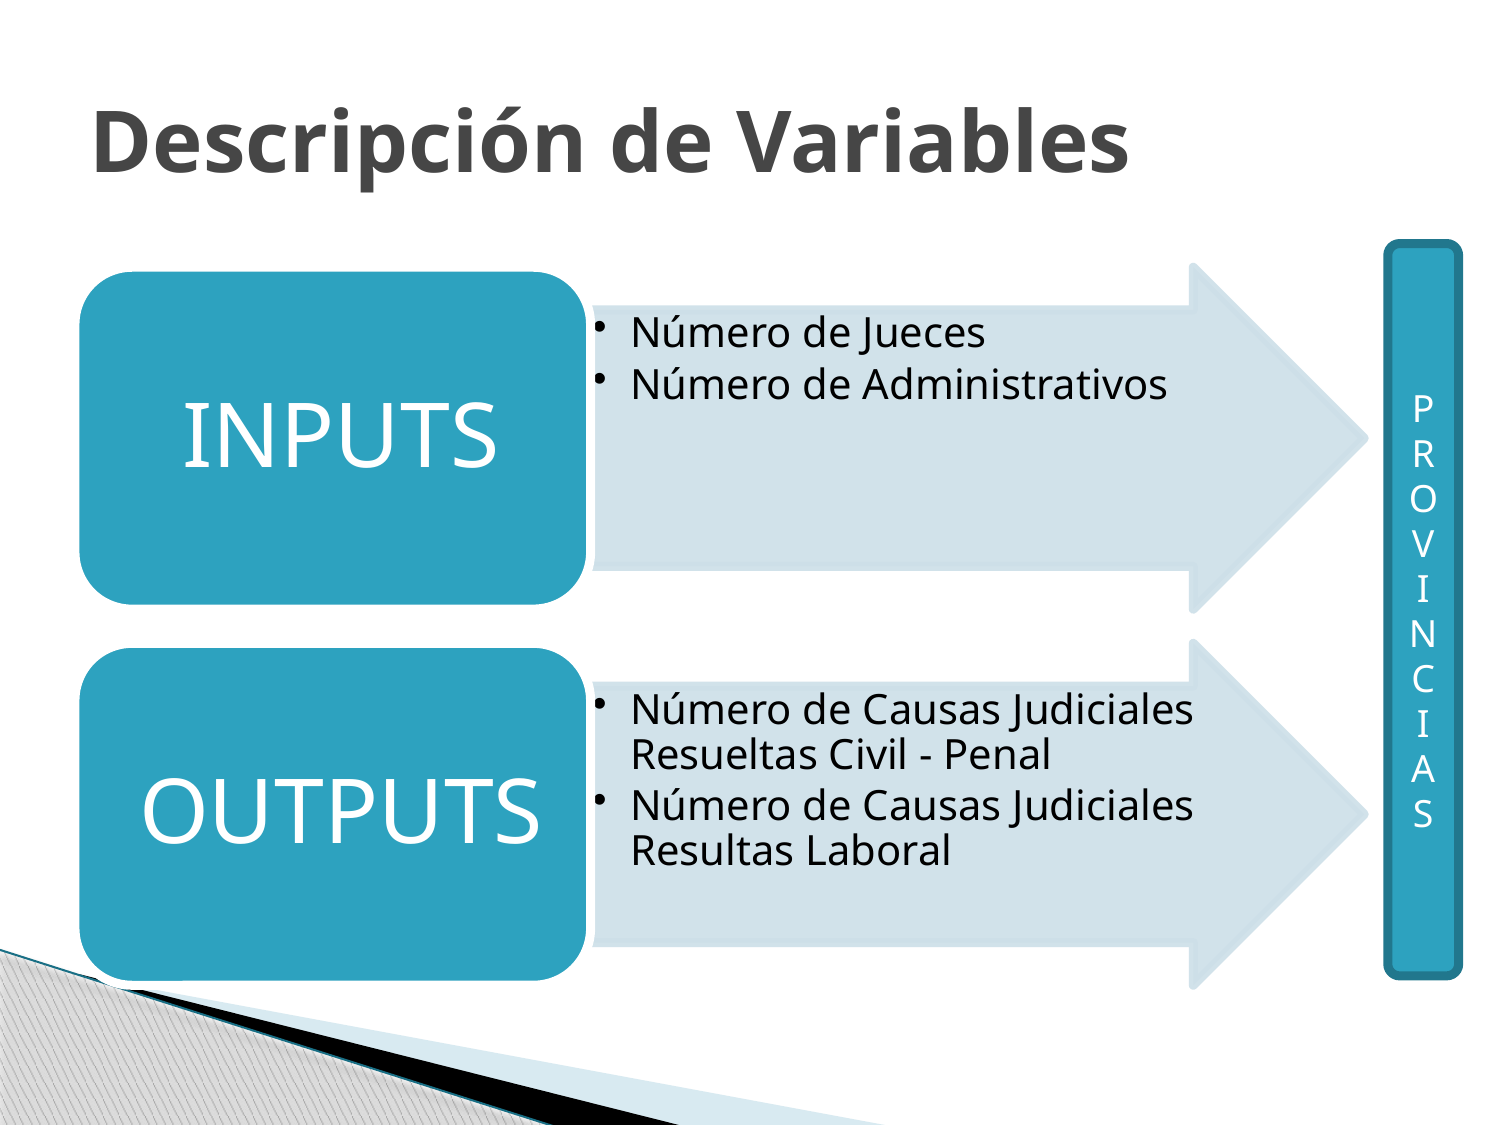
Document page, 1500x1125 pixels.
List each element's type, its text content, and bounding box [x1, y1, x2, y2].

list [74, 266, 1365, 986]
text_box PROVINCIAS [1383, 239, 1464, 981]
title Descripción de Variables [75, 45, 1425, 233]
